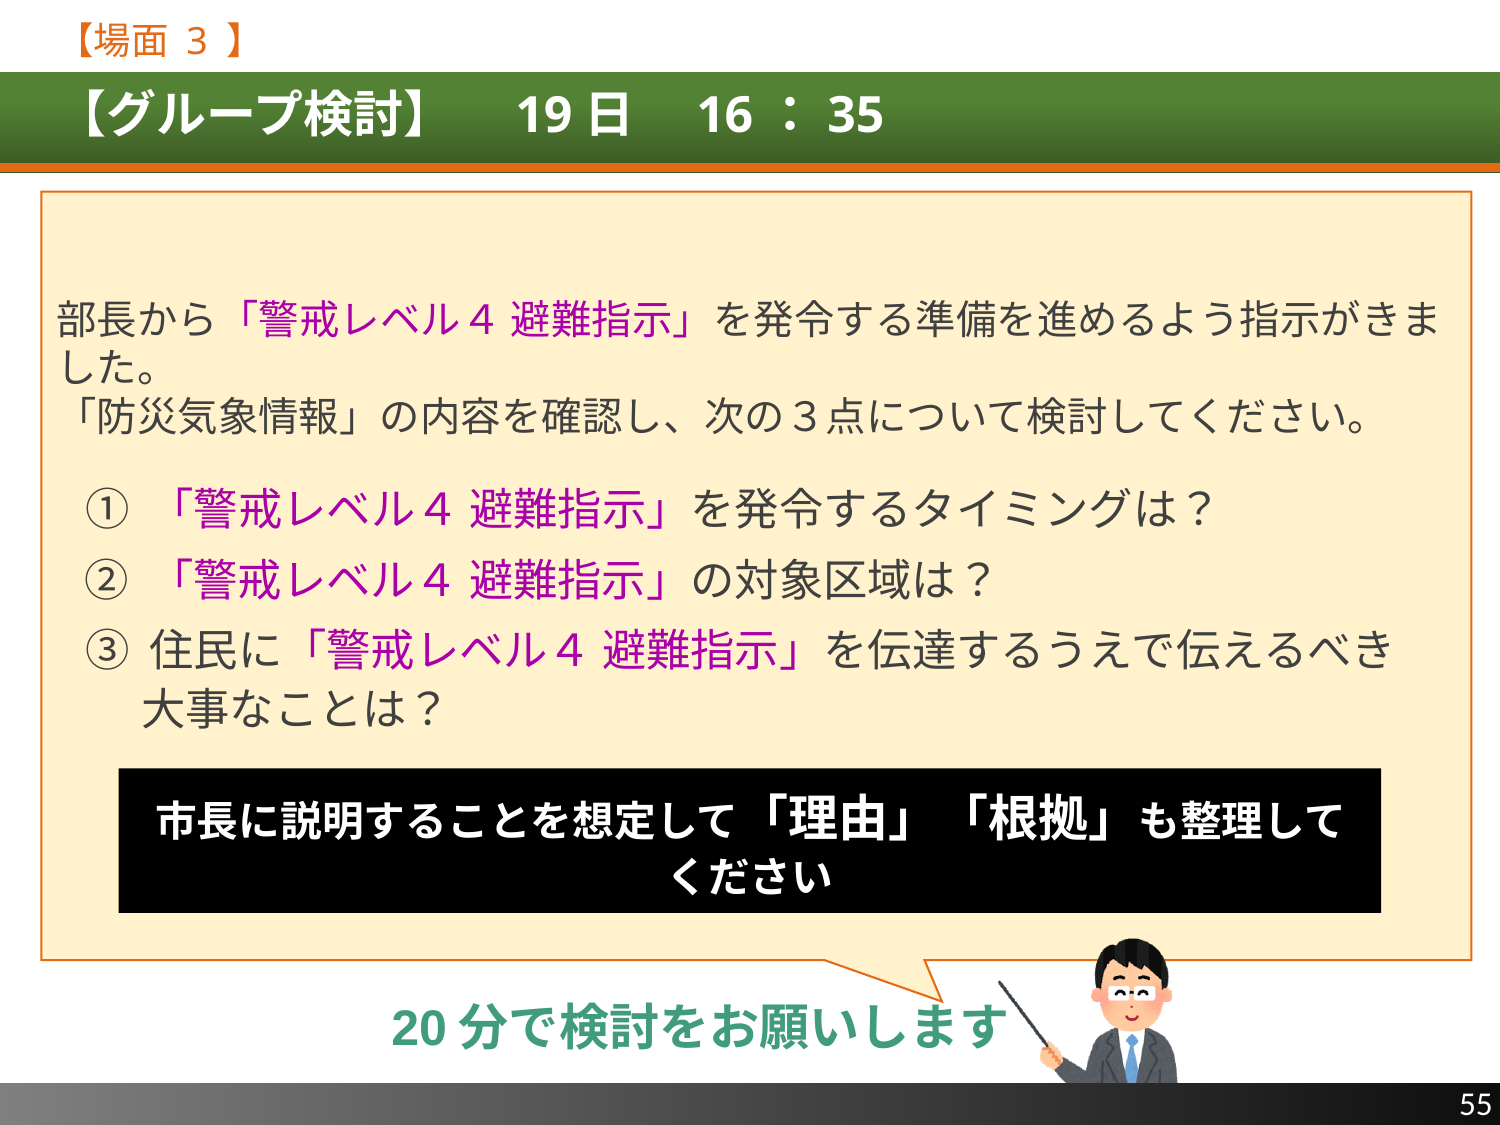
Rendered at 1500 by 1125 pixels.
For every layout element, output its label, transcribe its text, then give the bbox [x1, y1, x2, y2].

text_box 20分で検討をお願いします [376, 987, 971, 1063]
picture [971, 928, 1212, 1083]
text_box 部長から「警戒レベル４ 避難指示」を発令する準備を進めるよう指示がきました。 「防災気象情報」の内容を確認し、次の３点について検討してください。 ① 「警戒レベル４ 避難指示」を発令するタイミングは？ ② 「警戒レベル４ 避難指示」の対象区域は？ ③ 住民に「警戒レベル４ 避難指示」を伝達するうえで伝えるべき 大事なことは？ [41, 286, 1472, 745]
title 【グループ検討】 19日 16：35 [41, 60, 1336, 173]
list 【場面 3 】 [41, 14, 1336, 60]
text_box [40, 190, 1473, 987]
slide_number 55 [1170, 1072, 1500, 1125]
text_box 市長に説明することを想定して「理由」「根拠」も整理してください [118, 768, 1382, 913]
